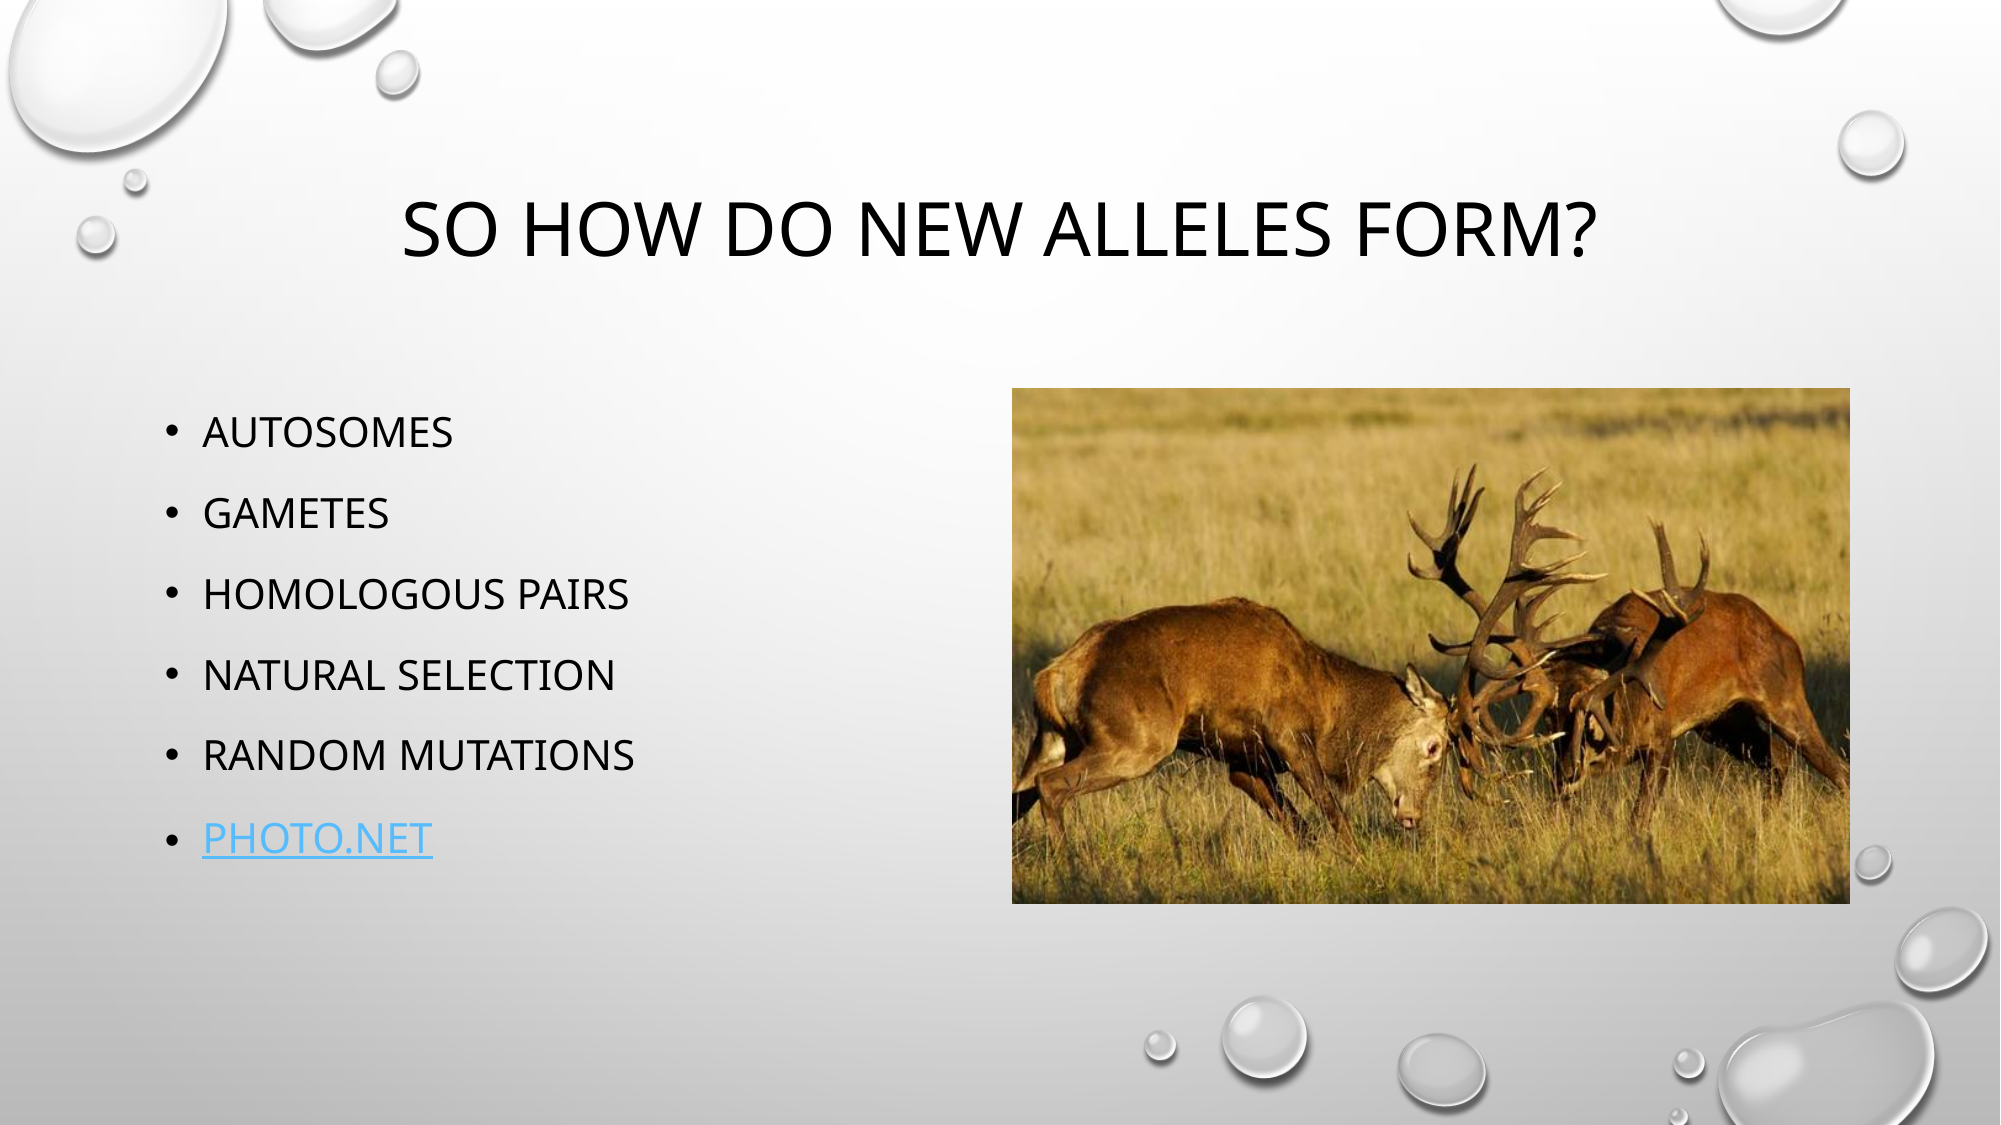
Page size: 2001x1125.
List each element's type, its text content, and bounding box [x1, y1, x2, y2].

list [1012, 387, 1851, 904]
list Autosomes Gametes Homologous pairs Natural selection Random mutations photo.net [149, 388, 988, 950]
title So how do new alleles form? [149, 101, 1851, 364]
picture [0, 0, 2000, 1125]
